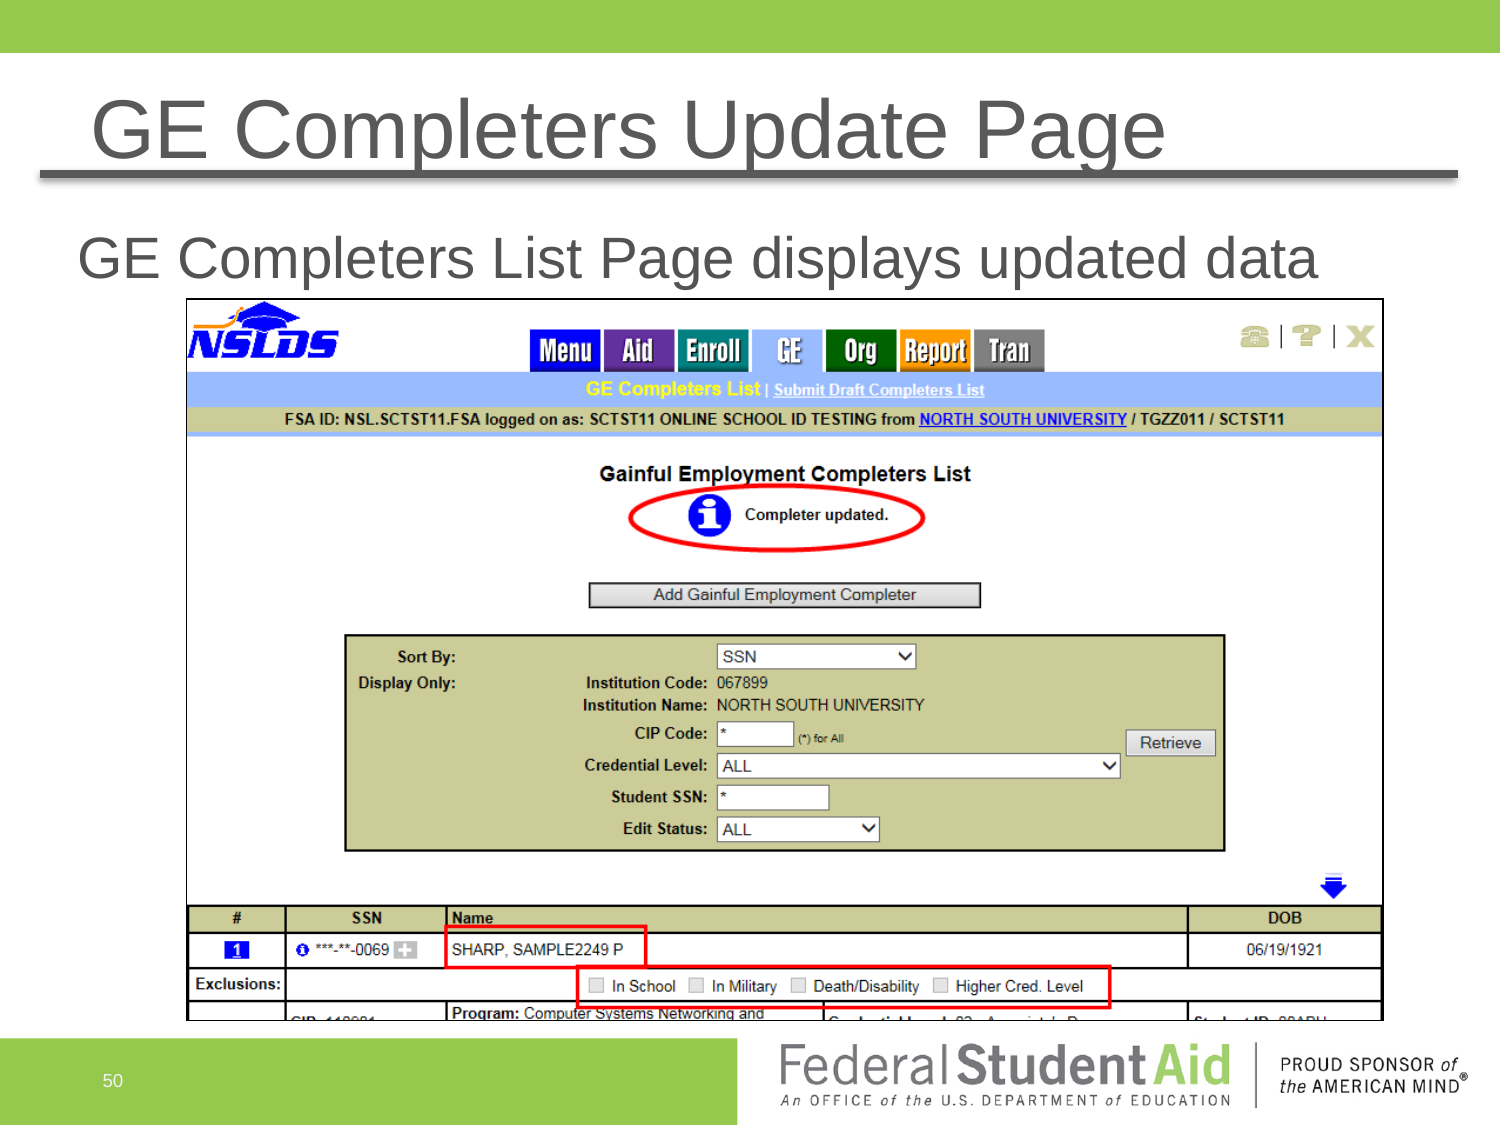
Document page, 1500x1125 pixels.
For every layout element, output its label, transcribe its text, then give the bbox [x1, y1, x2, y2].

list GE Completers List Page displays updated data [62, 212, 1438, 955]
title GE Completers Update Page [75, 67, 1479, 175]
slide_number 50 [87, 1050, 438, 1110]
picture [761, 1018, 1488, 1125]
picture [187, 299, 1383, 1020]
